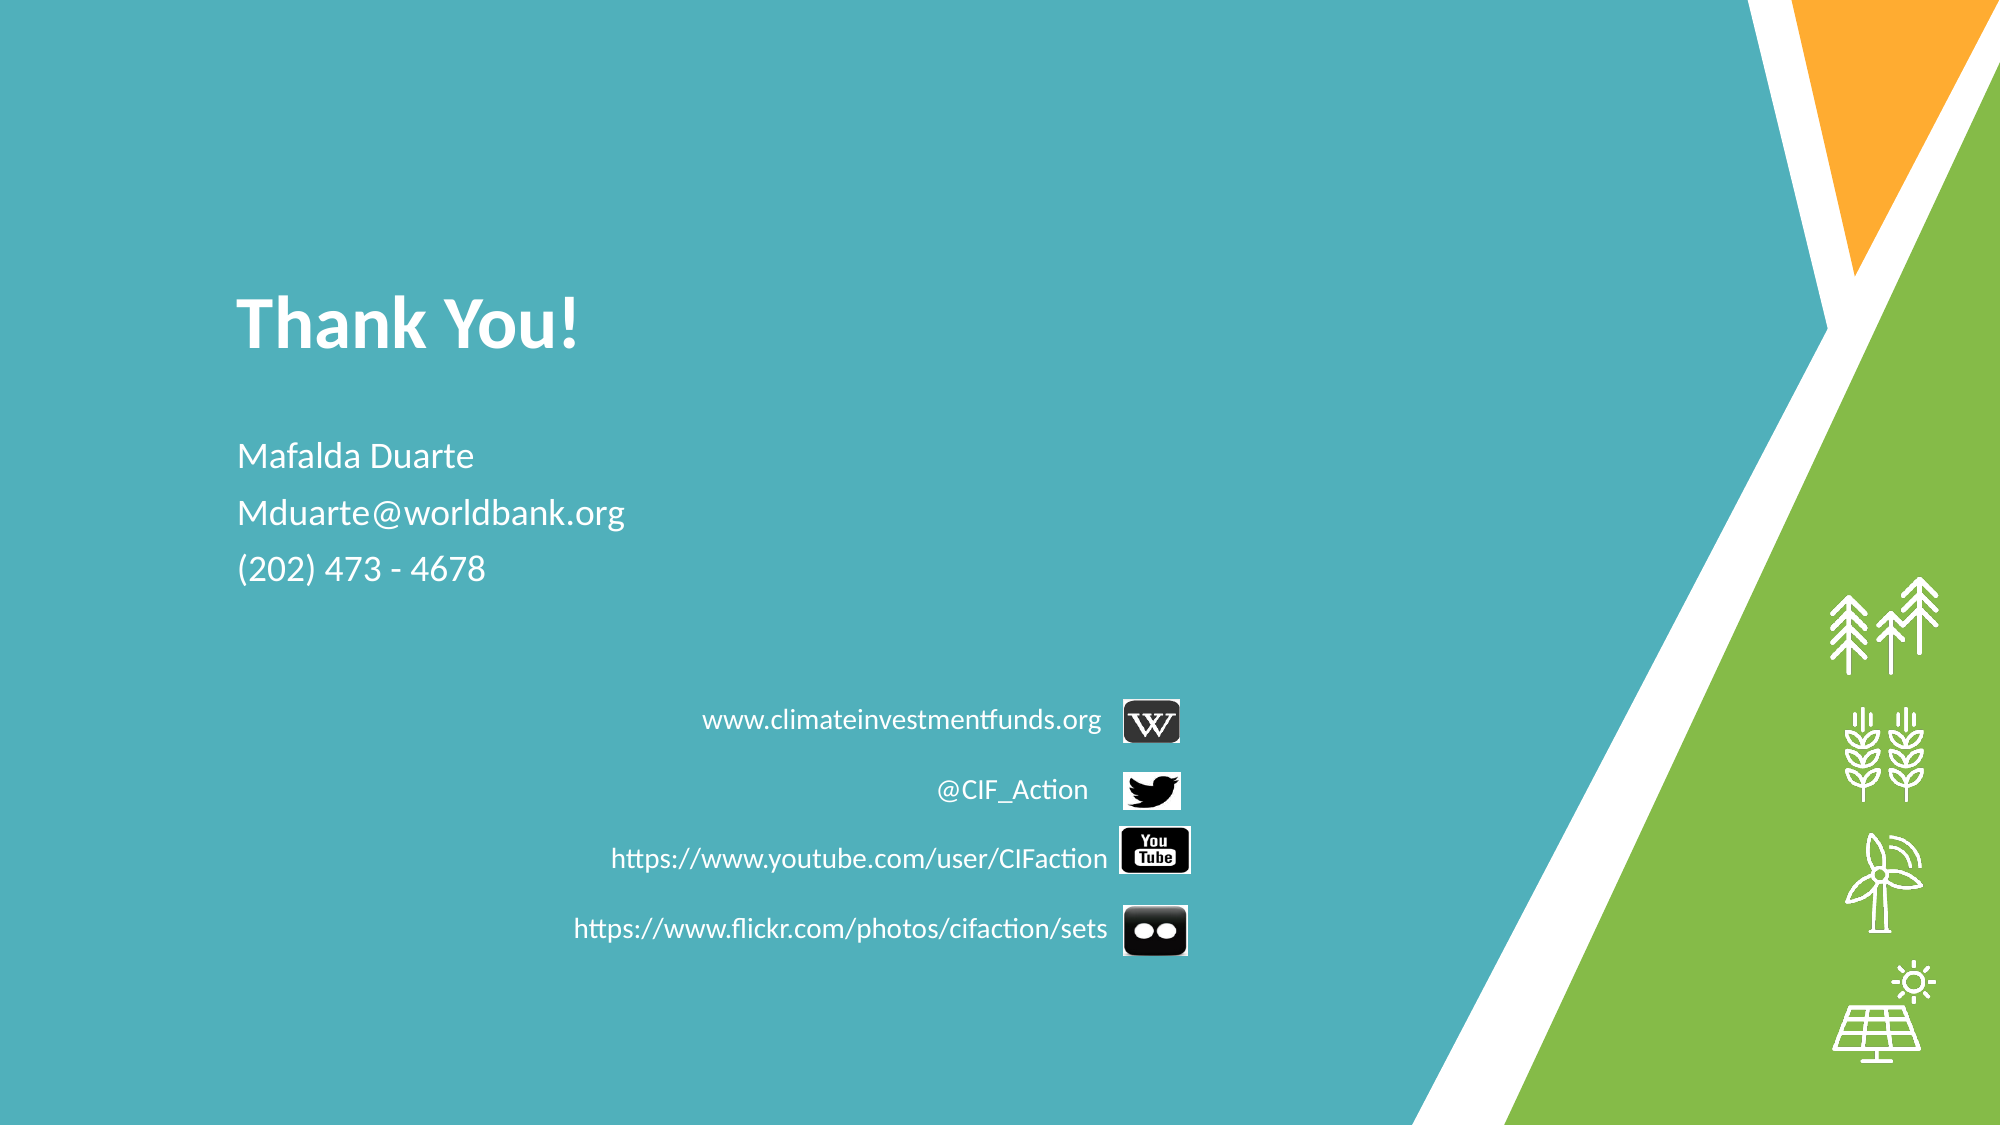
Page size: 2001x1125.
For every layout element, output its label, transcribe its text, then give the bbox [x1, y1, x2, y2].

picture [1123, 905, 1188, 956]
picture [1119, 826, 1191, 874]
picture [1123, 772, 1181, 810]
picture [1822, 570, 1946, 1069]
picture [1123, 699, 1180, 743]
text_box Thank You! Mafalda Duarte Mduarte@worldbank.org (202) 473 - 4678 [221, 215, 1151, 626]
text_box www.climateinvestmentfunds.org @CIF_Action https://www.youtube.com/user/CIFaction https://www.flickr.com/photos/cifaction/sets [373, 692, 1123, 953]
